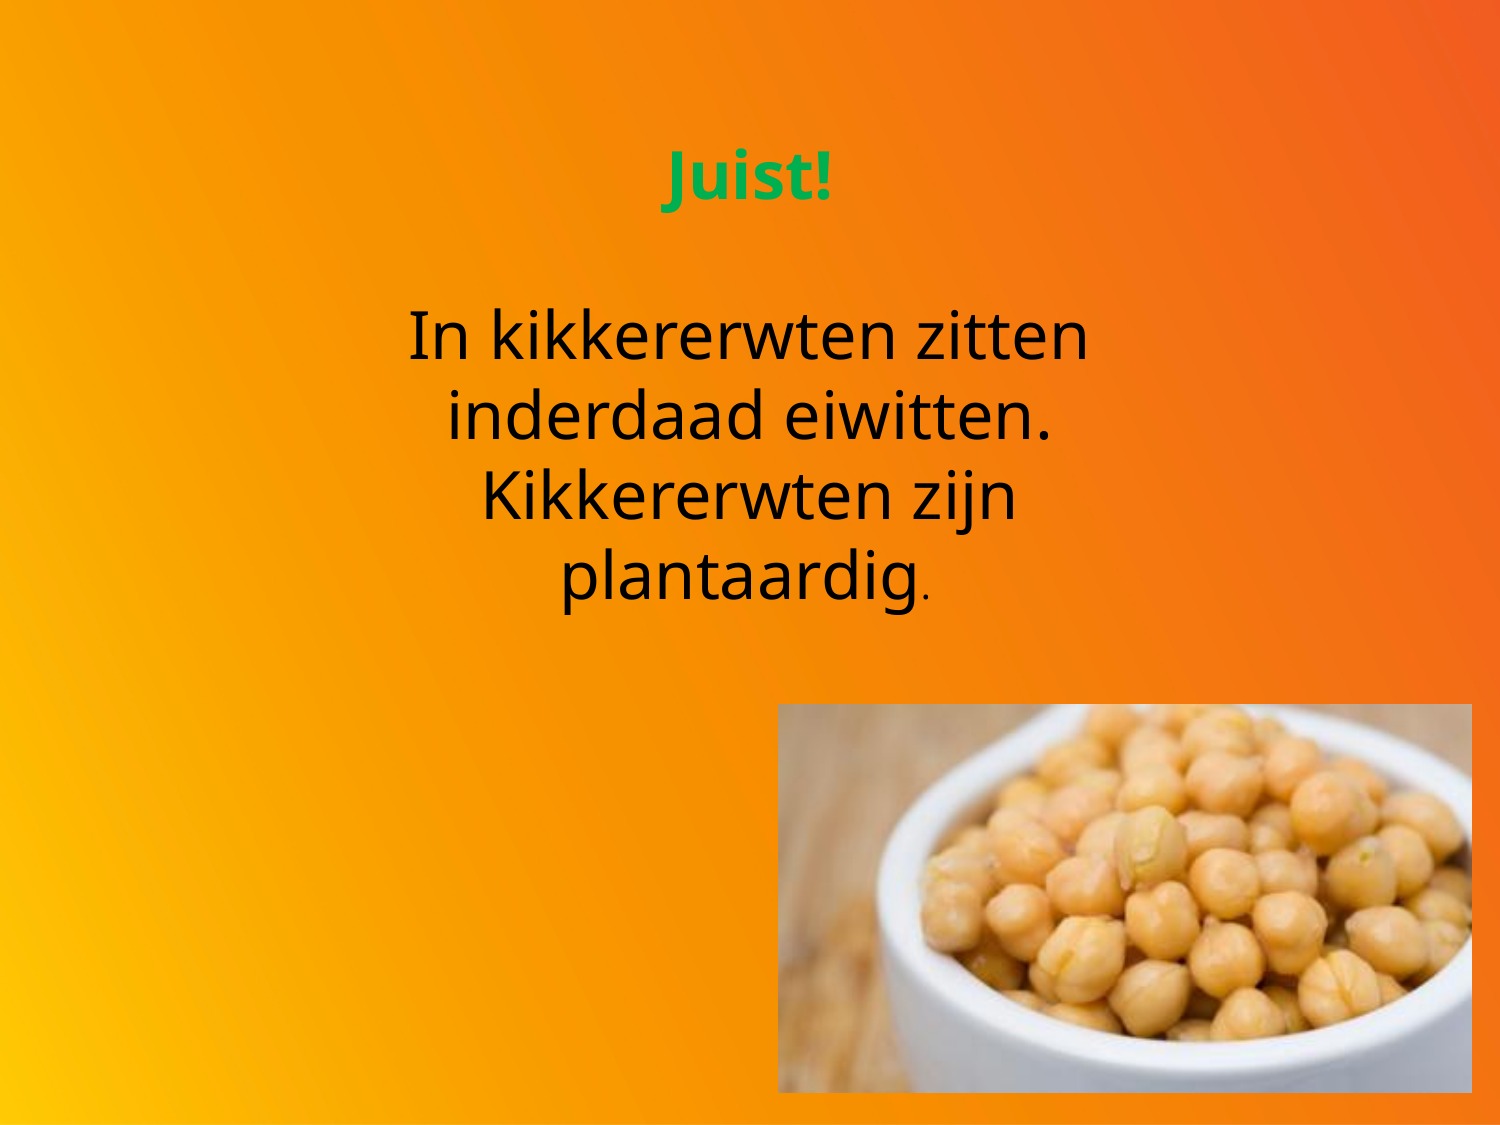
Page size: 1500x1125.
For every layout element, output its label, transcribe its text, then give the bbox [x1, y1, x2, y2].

text_box Juist! In kikkererwten zitten inderdaad eiwitten. Kikkererwten zijn plantaardig. [374, 125, 1125, 620]
picture [0, 0, 1500, 1125]
